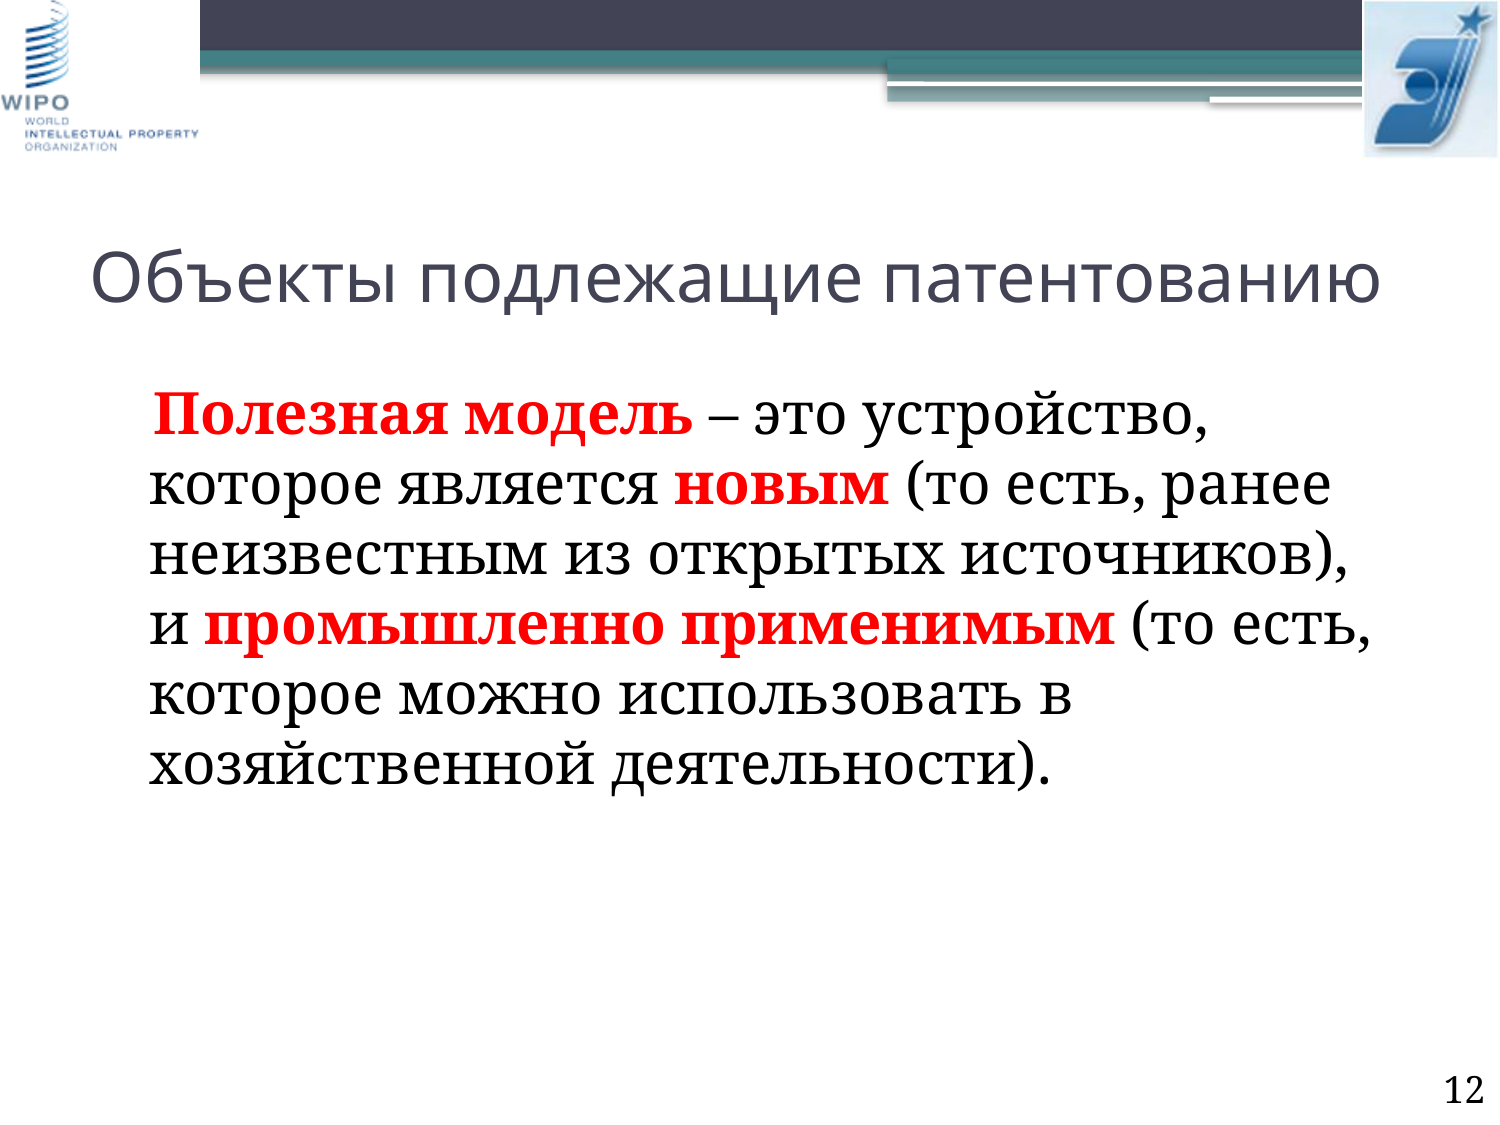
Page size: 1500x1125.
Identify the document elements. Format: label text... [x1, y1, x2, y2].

picture [0, 0, 200, 153]
title Объекты подлежащие патентованию [75, 187, 1425, 363]
list Полезная модель – это устройство, которое является новым (то есть, ранее неизвестным из открытых источников), и промышленно применимым (то есть, которое можно использовать в хозяйственной деятельности). [75, 368, 1425, 1079]
slide_number 12 [1374, 1065, 1500, 1125]
picture [1362, 0, 1500, 161]
